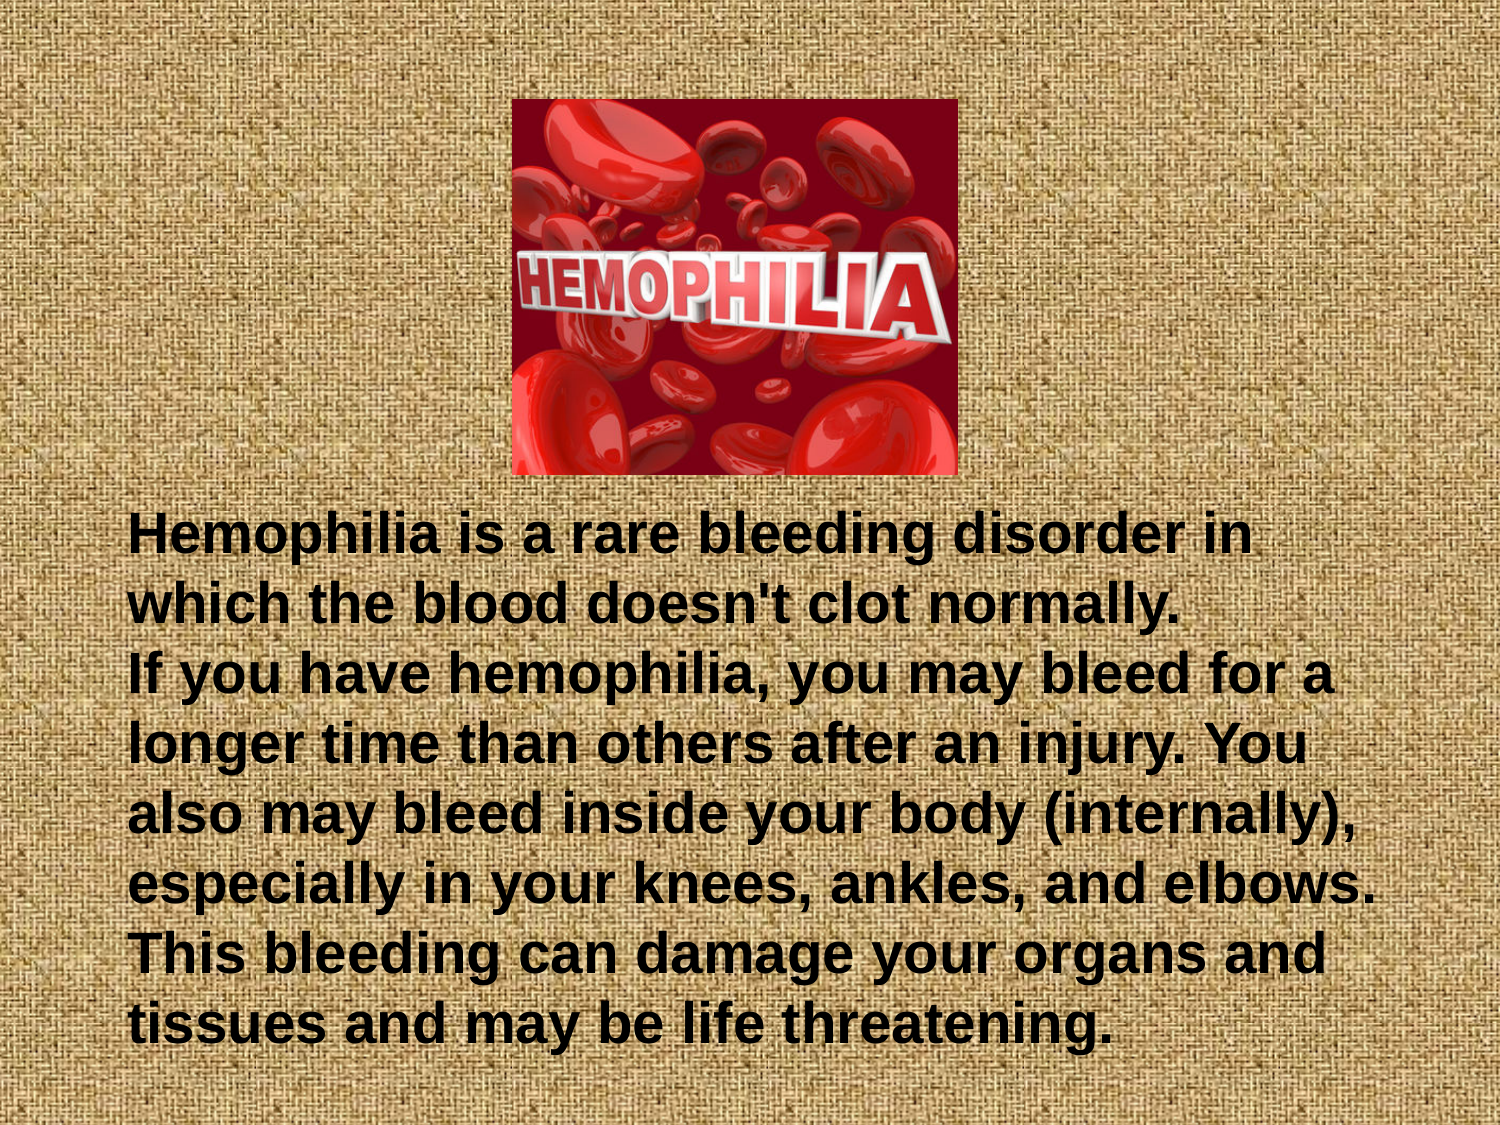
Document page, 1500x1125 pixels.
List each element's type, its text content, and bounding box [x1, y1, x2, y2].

picture [0, 0, 1500, 1125]
text_box Hemophilia is a rare bleeding disorder in which the blood doesn't clot normally. If you have hemophilia, you may bleed for a longer time than others after an injury. You also may bleed inside your body (internally), especially in your knees, ankles, and elbows. This bleeding can damage your organs and tissues and may be life threatening. [112, 487, 1450, 1062]
